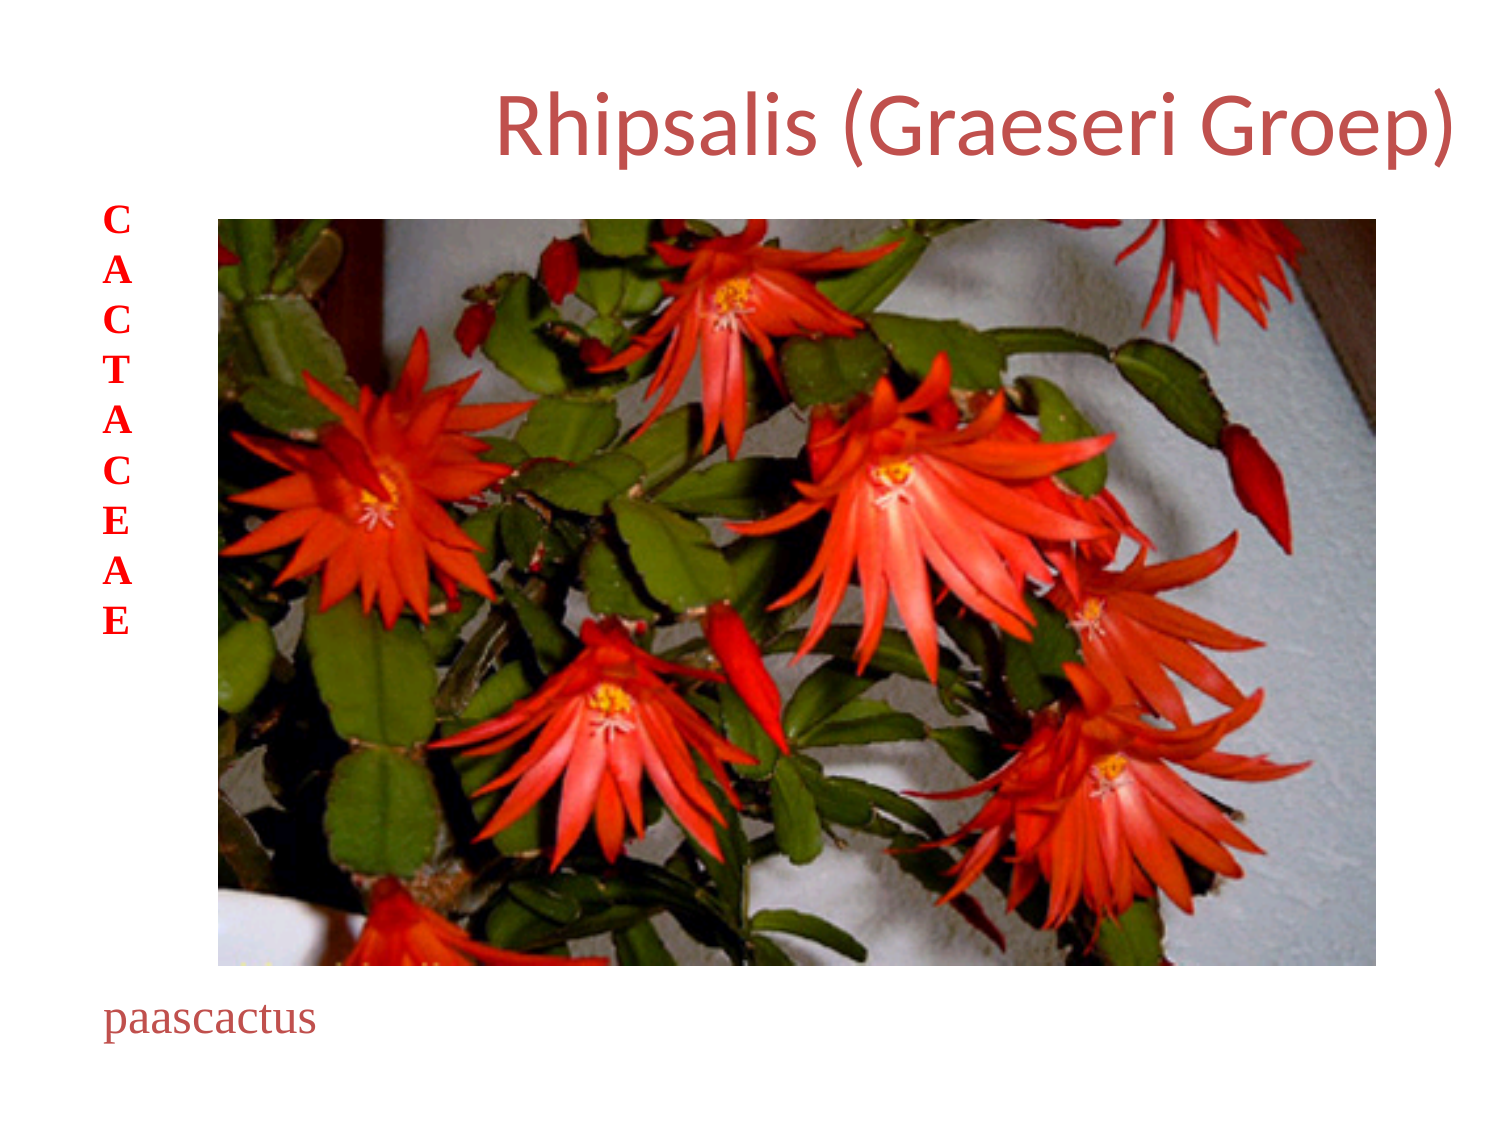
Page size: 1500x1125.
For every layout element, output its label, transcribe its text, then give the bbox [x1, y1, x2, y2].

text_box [218, 219, 1377, 966]
text_box paascactus [88, 976, 1151, 1051]
text_box CACTACEAE [87, 184, 150, 650]
title Rhipsalis (Graeseri Groep) [200, 24, 1475, 213]
